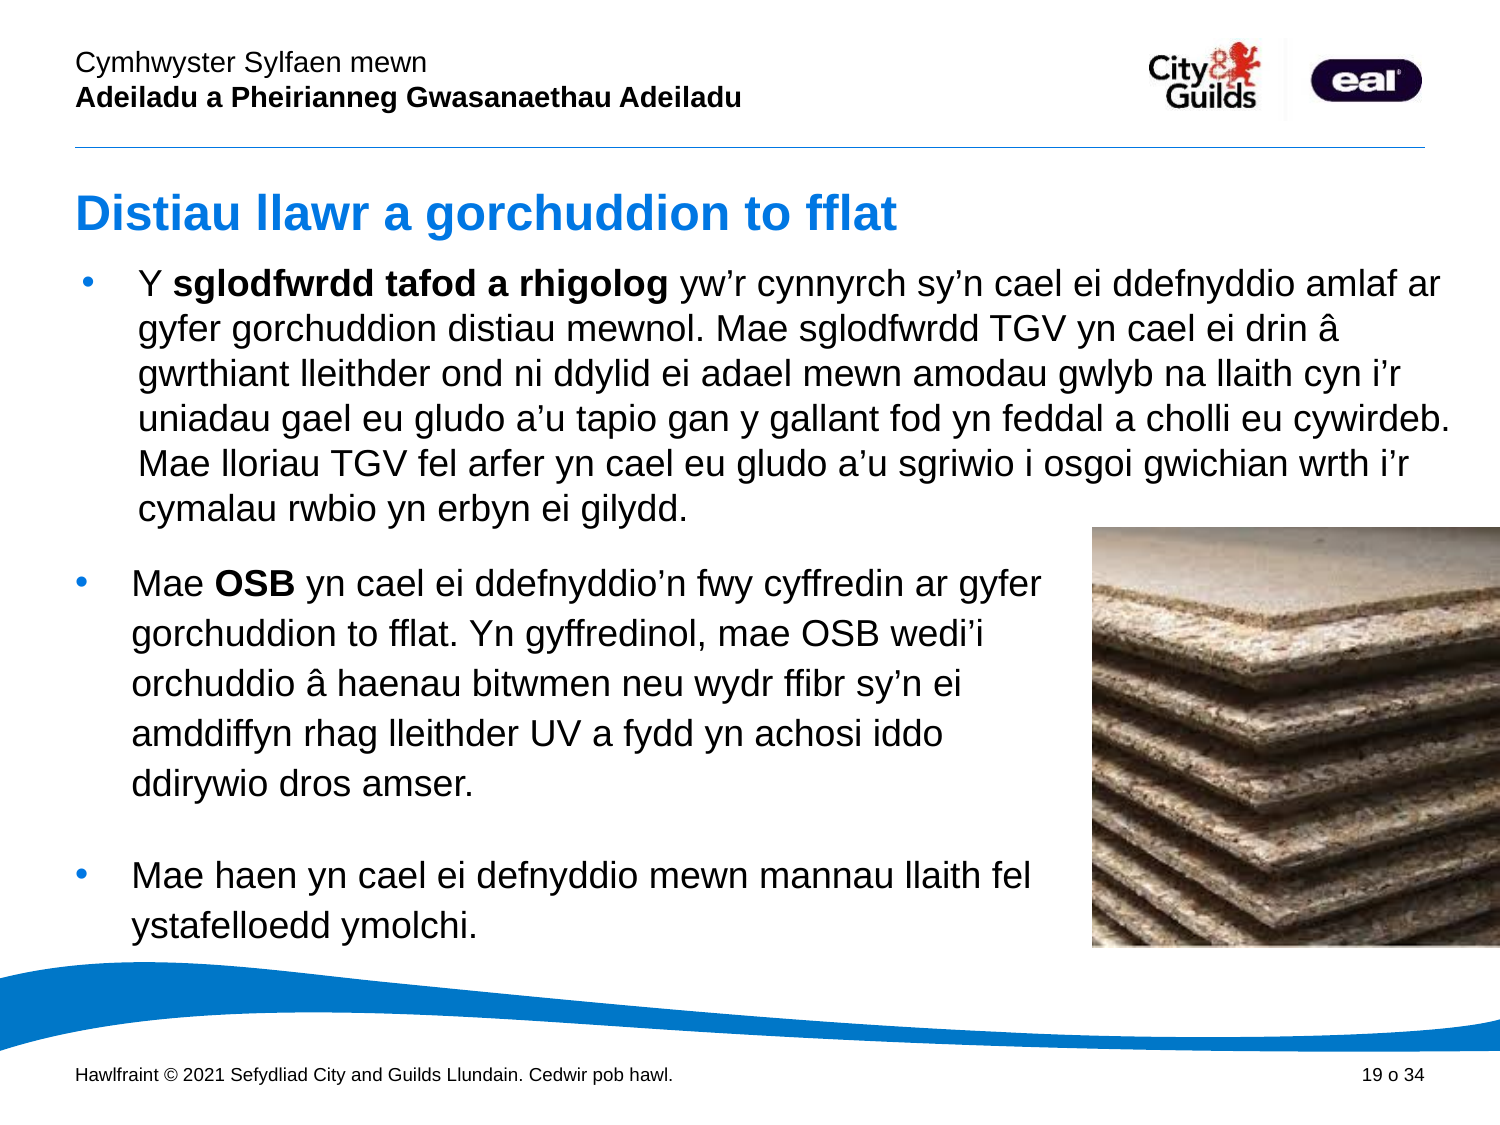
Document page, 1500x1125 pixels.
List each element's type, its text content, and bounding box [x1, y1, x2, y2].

list Mae OSB yn cael ei ddefnyddio’n fwy cyffredin ar gyfer gorchuddion to fflat. Yn gyffredinol, mae OSB wedi’i orchuddio â haenau bitwmen neu wydr ffibr sy’n ei amddiffyn rhag lleithder UV a fydd yn achosi iddo ddirywio dros amser. Mae haen yn cael ei defnyddio mewn mannau llaith fel ystafelloedd ymolchi. [74, 553, 1067, 984]
title Distiau llawr a gorchuddion to fflat [74, 180, 1426, 244]
text_box Y sglodfwrdd tafod a rhigolog yw’r cynnyrch sy’n cael ei ddefnyddio amlaf ar gyfer gorchuddion distiau mewnol. Mae sglodfwrdd TGV yn cael ei drin â gwrthiant lleithder ond ni ddylid ei adael mewn amodau gwlyb na llaith cyn i’r uniadau gael eu gludo a’u tapio gan y gallant fod yn feddal a cholli eu cywirdeb. Mae lloriau TGV fel arfer yn cael eu gludo a’u sgriwio i osgoi gwichian wrth i’r cymalau rwbio yn erbyn ei gilydd. [66, 251, 1500, 537]
picture [1149, 38, 1422, 121]
picture [1092, 527, 1500, 948]
